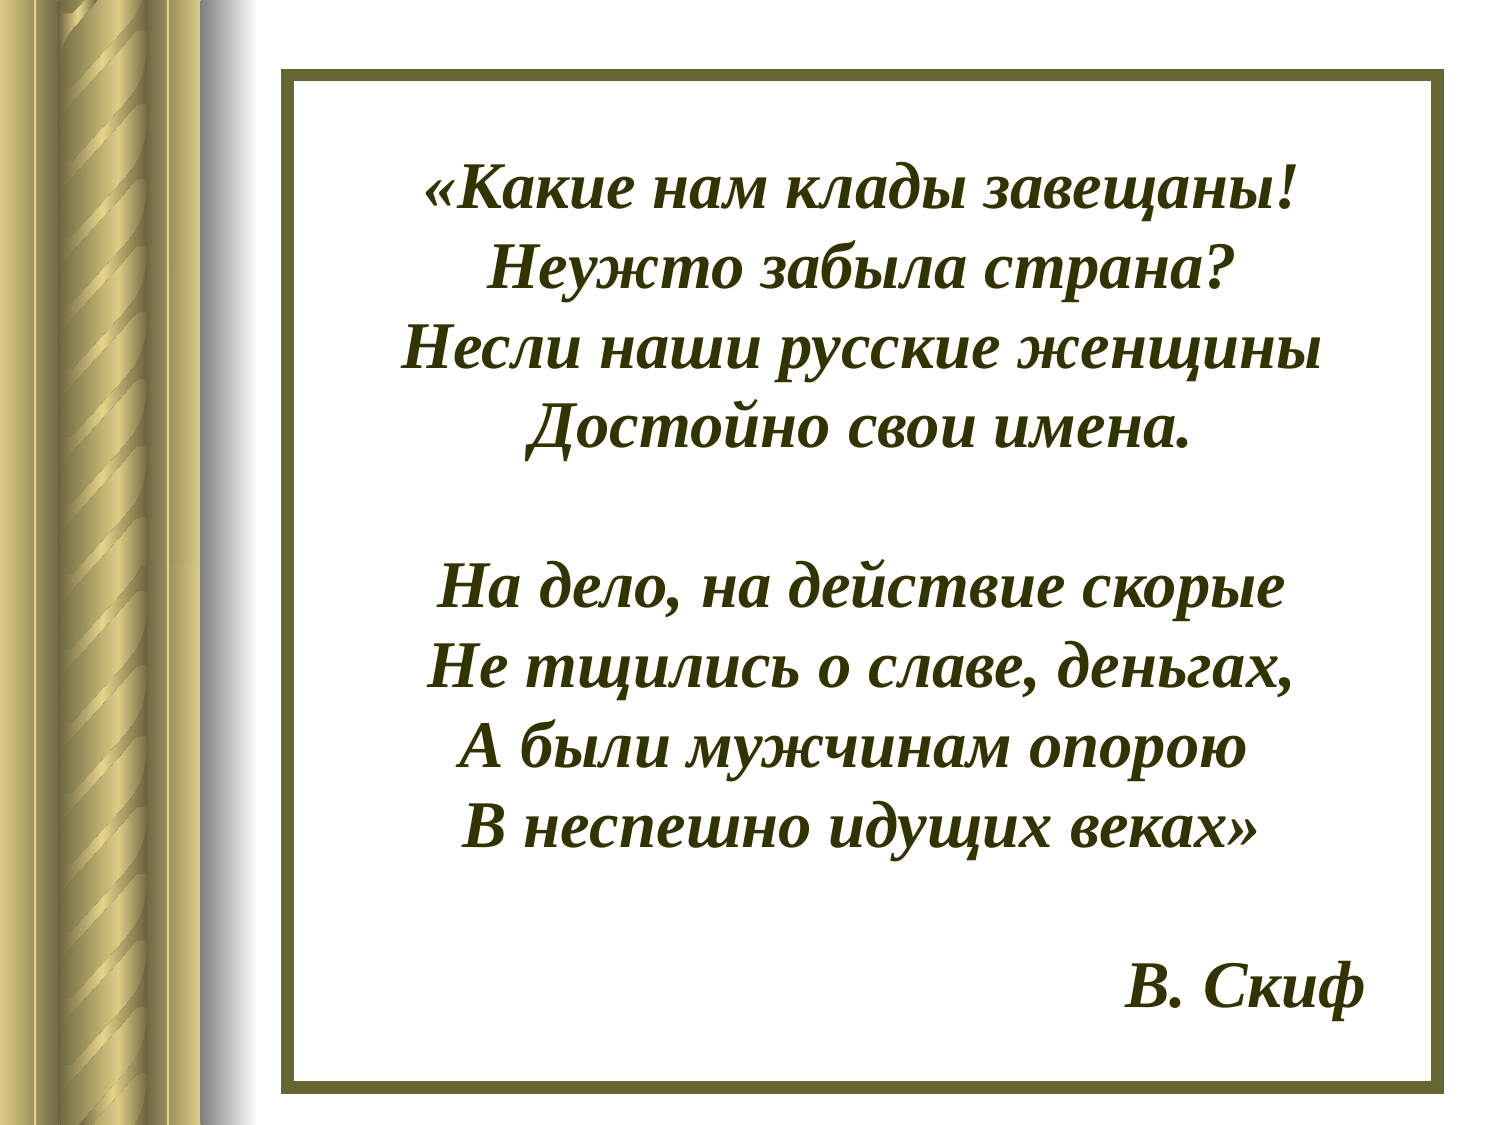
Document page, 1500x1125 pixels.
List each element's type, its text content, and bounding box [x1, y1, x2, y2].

title «Какие нам клады завещаны! Неужто забыла страна? Несли наши русские женщины Достойно свои имена. На дело, на действие скорые Не тщились о славе, деньгах, А были мужчинам опорою В неспешно идущих веках» В. Скиф [287, 75, 1438, 1088]
